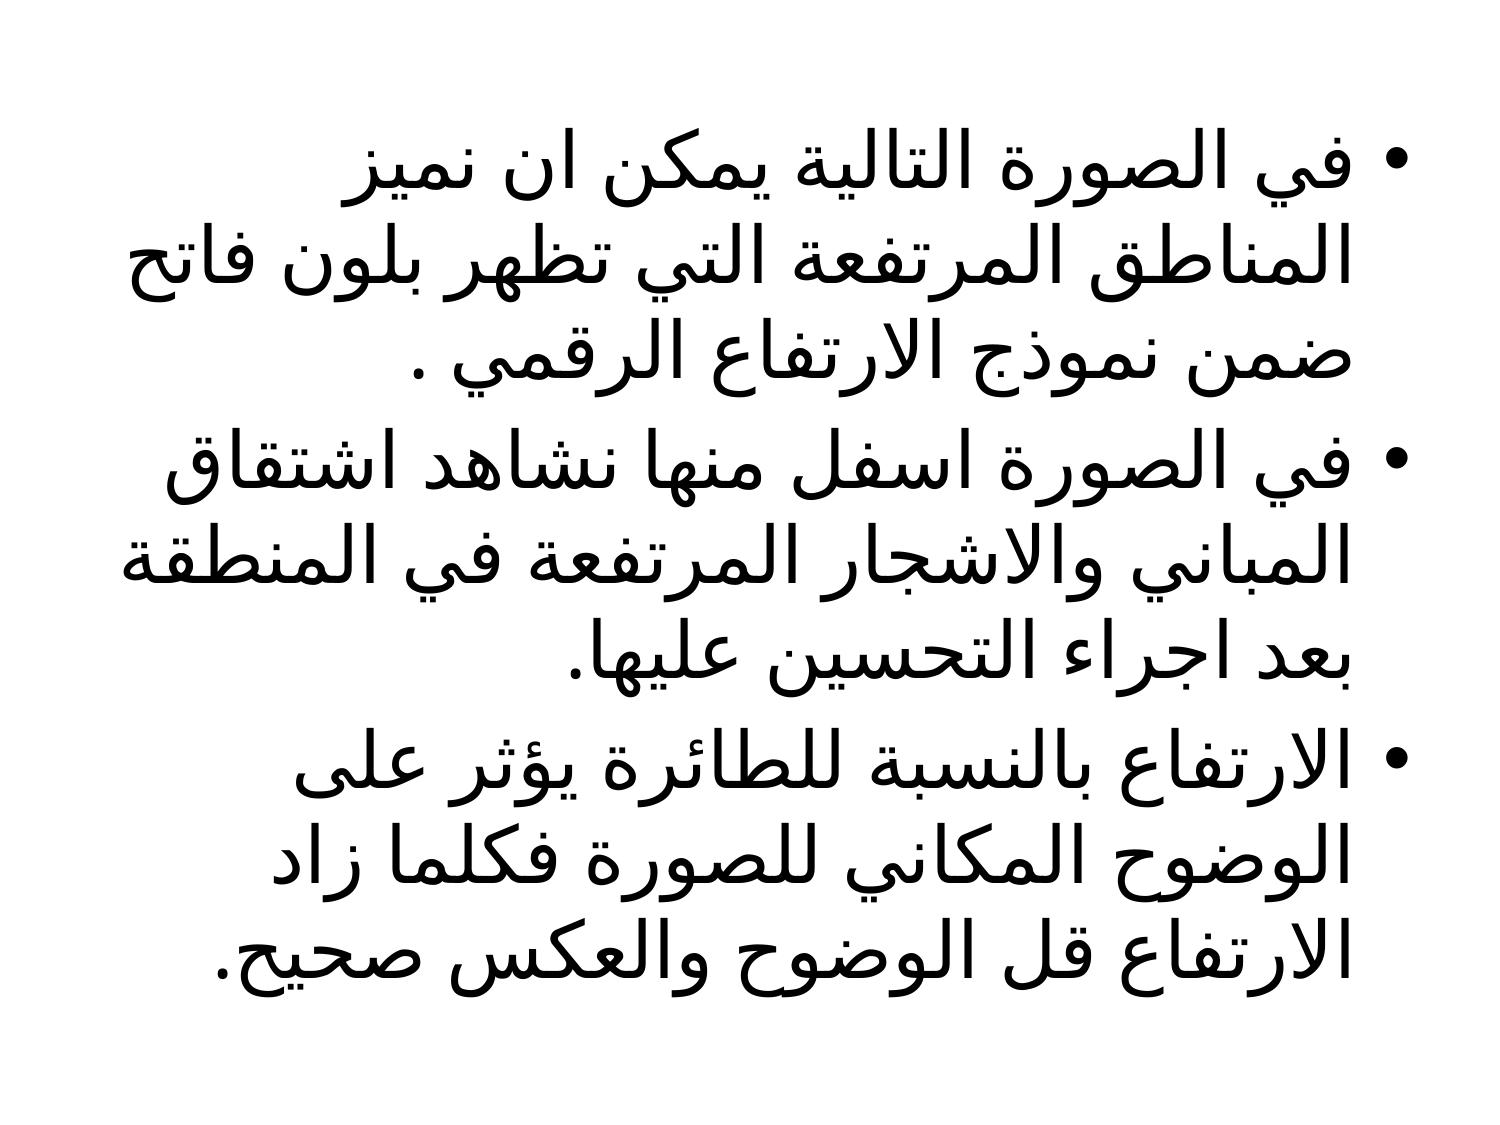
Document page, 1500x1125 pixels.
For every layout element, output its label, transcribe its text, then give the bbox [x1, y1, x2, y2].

list في الصورة التالية يمكن ان نميز المناطق المرتفعة التي تظهر بلون فاتح ضمن نموذج الارتفاع الرقمي . في الصورة اسفل منها نشاهد اشتقاق المباني والاشجار المرتفعة في المنطقة بعد اجراء التحسين عليها. الارتفاع بالنسبة للطائرة يؤثر على الوضوح المكاني للصورة فكلما زاد الارتفاع قل الوضوح والعكس صحيح. [75, 101, 1425, 1005]
